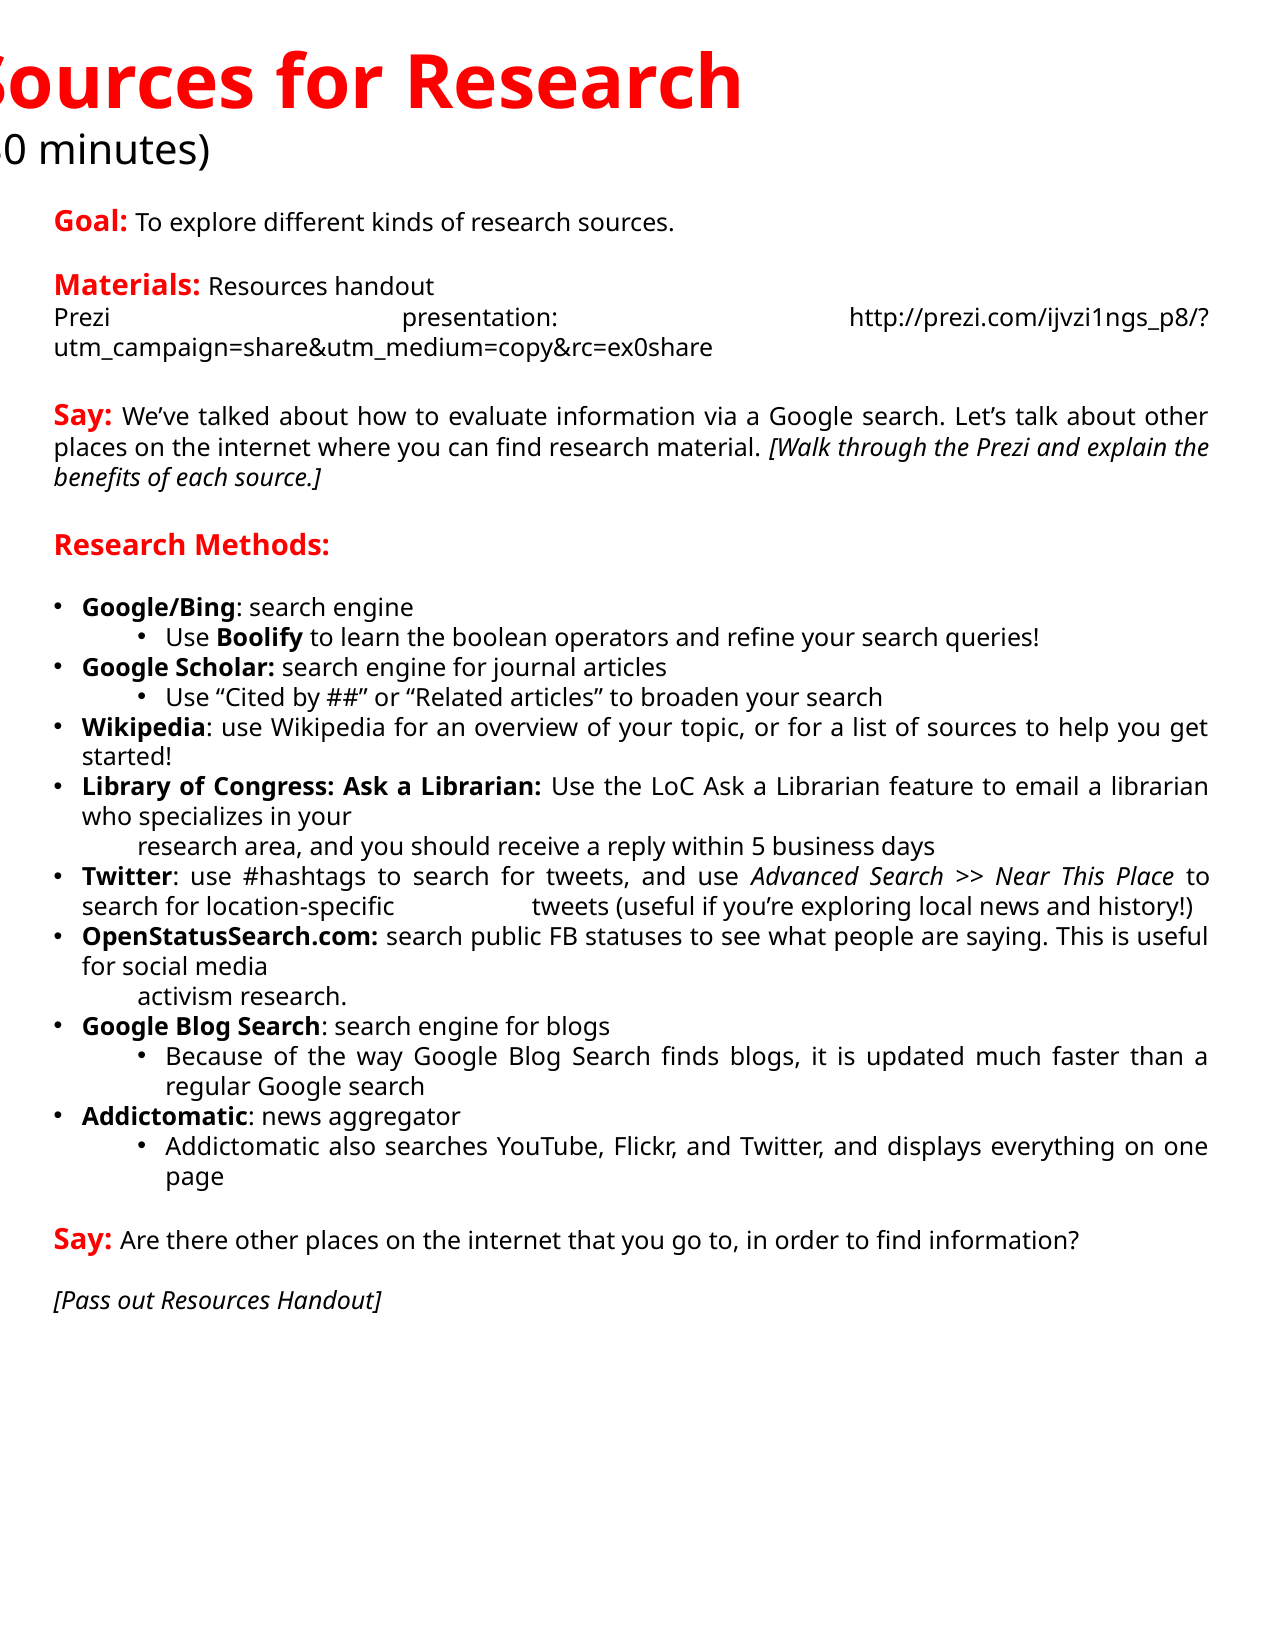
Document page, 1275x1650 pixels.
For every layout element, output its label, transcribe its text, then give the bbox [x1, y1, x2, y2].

text_box Goal: To explore different kinds of research sources. Materials: Resources handout Prezi presentation: http://prezi.com/ijvzi1ngs_p8/?utm_campaign=share&utm_medium=copy&rc=ex0share Say: We’ve talked about how to evaluate information via a Google search. Let’s talk about other places on the internet where you can find research material. [Walk through the Prezi and explain the benefits of each source.] Research Methods: Google/Bing: search engine Use Boolify to learn the boolean operators and refine your search queries! Google Scholar: search engine for journal articles Use “Cited by ##” or “Related articles” to broaden your search Wikipedia: use Wikipedia for an overview of your topic, or for a list of sources to help you get started! Library of Congress: Ask a Librarian: Use the LoC Ask a Librarian feature to email a librarian who specializes in your research area, and you should receive a reply within 5 business days Twitter: use #hashtags to search for tweets, and use Advanced Search >> Near This Place to search for location-specific tweets (useful if you’re exploring local news and history!) OpenStatusSearch.com: search public FB statuses to see what people are saying. This is useful for social media activism research. Google Blog Search: search engine for blogs Because of the way Google Blog Search finds blogs, it is updated much faster than a regular Google search Addictomatic: news aggregator Addictomatic also searches YouTube, Flickr, and Twitter, and displays everything on one page Say: Are there other places on the internet that you go to, in order to find information? [Pass out Resources Handout] [38, 194, 1225, 1353]
text_box Sources for Research (30 minutes) [0, 25, 761, 181]
